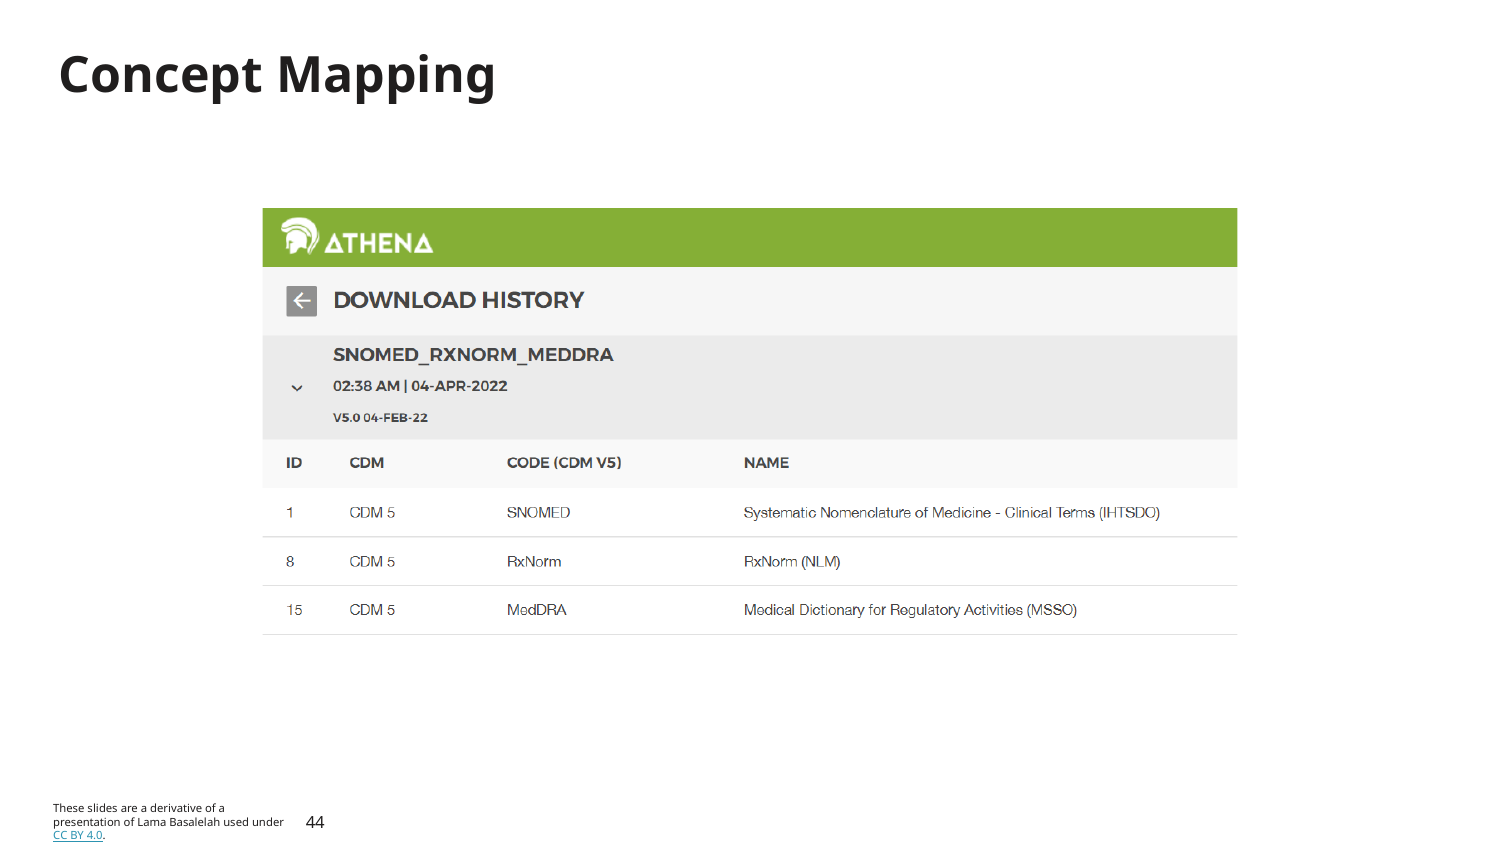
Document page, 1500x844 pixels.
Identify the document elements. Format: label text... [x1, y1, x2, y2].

slide_number 44 [305, 804, 401, 843]
title Concept Mapping [59, 42, 1442, 102]
picture [262, 208, 1238, 636]
